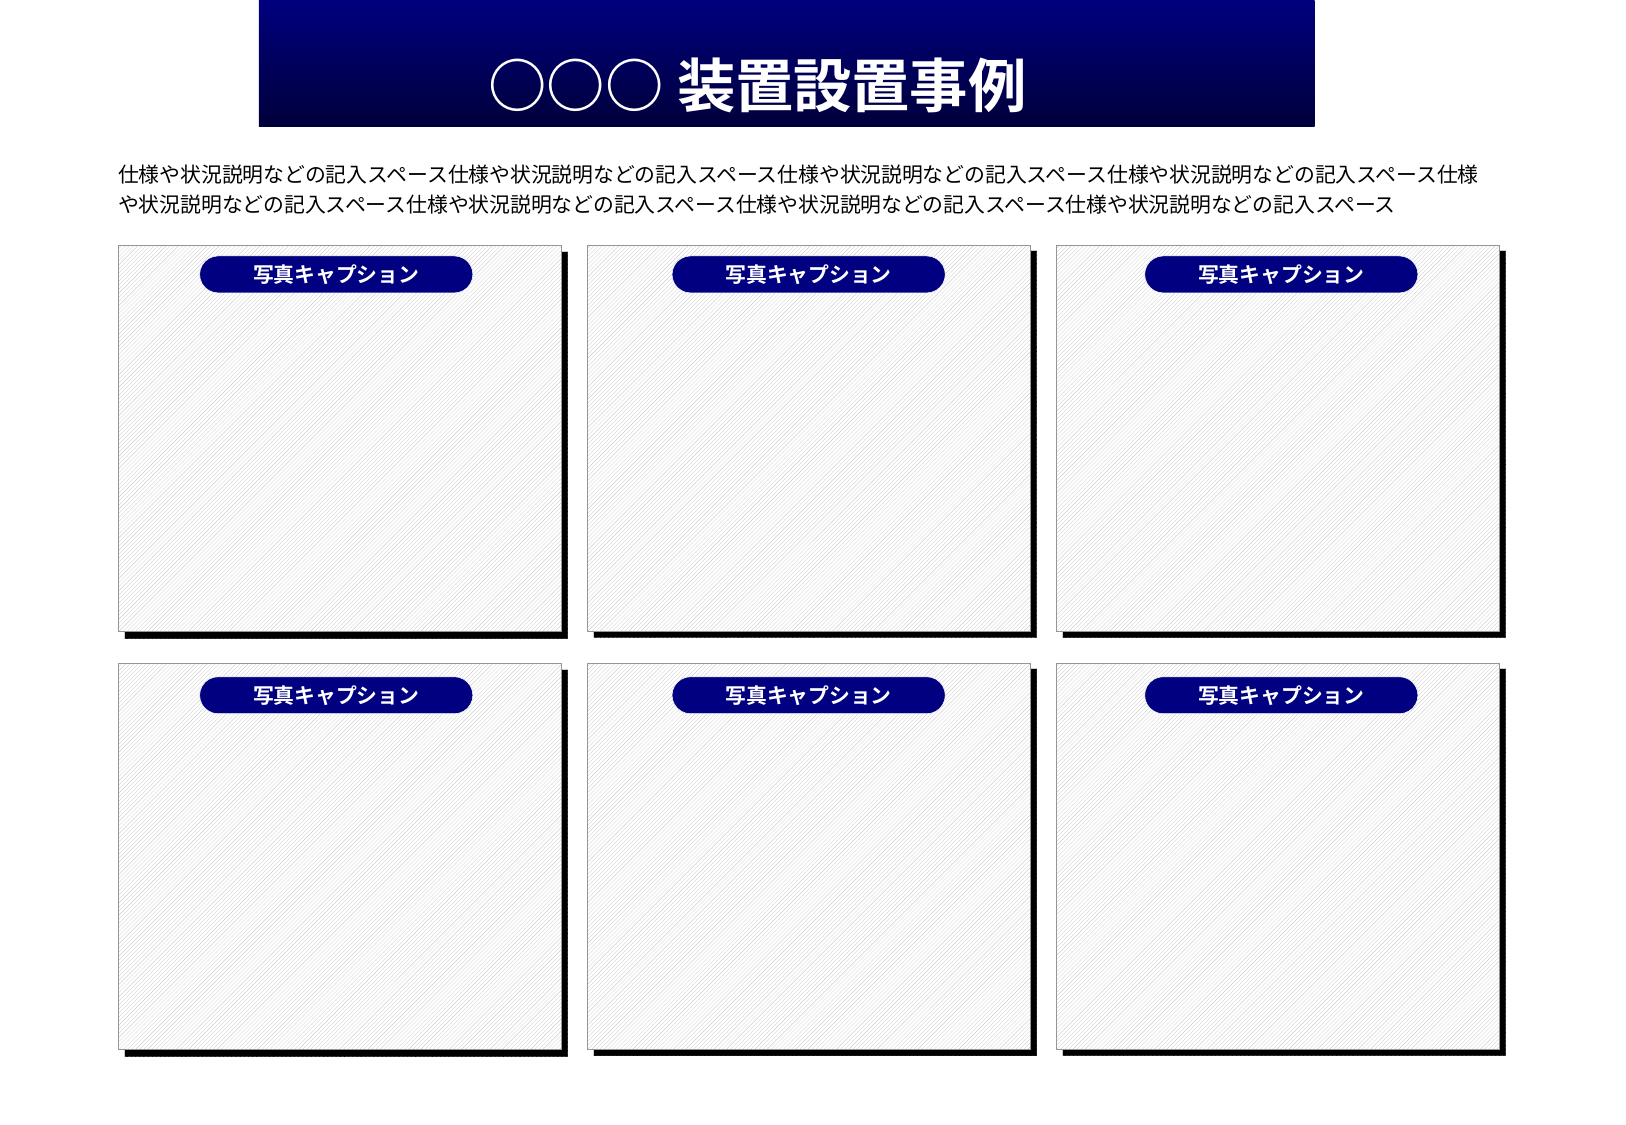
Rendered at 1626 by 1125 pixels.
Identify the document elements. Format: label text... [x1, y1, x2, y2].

text_box [587, 662, 1031, 1050]
text_box 写真キャプション [672, 255, 946, 293]
text_box 写真キャプション [672, 676, 946, 714]
text_box [1056, 245, 1500, 632]
text_box ○○○装置設置事例 [258, 0, 1315, 127]
text_box 写真キャプション [1144, 676, 1418, 714]
text_box [118, 663, 562, 1050]
text_box 仕様や状況説明などの記入スペース仕様や状況説明などの記入スペース仕様や状況説明などの記入スペース仕様や状況説明などの記入スペース仕様や状況説明などの記入スペース仕様や状況説明などの記入スペース仕様や状況説明などの記入スペース仕様や状況説明などの記入スペース [103, 148, 1500, 224]
text_box 写真キャプション [199, 676, 473, 714]
text_box [118, 245, 562, 632]
text_box 写真キャプション [199, 255, 473, 293]
text_box 写真キャプション [1144, 255, 1418, 293]
text_box [1056, 662, 1500, 1050]
text_box [587, 245, 1031, 632]
